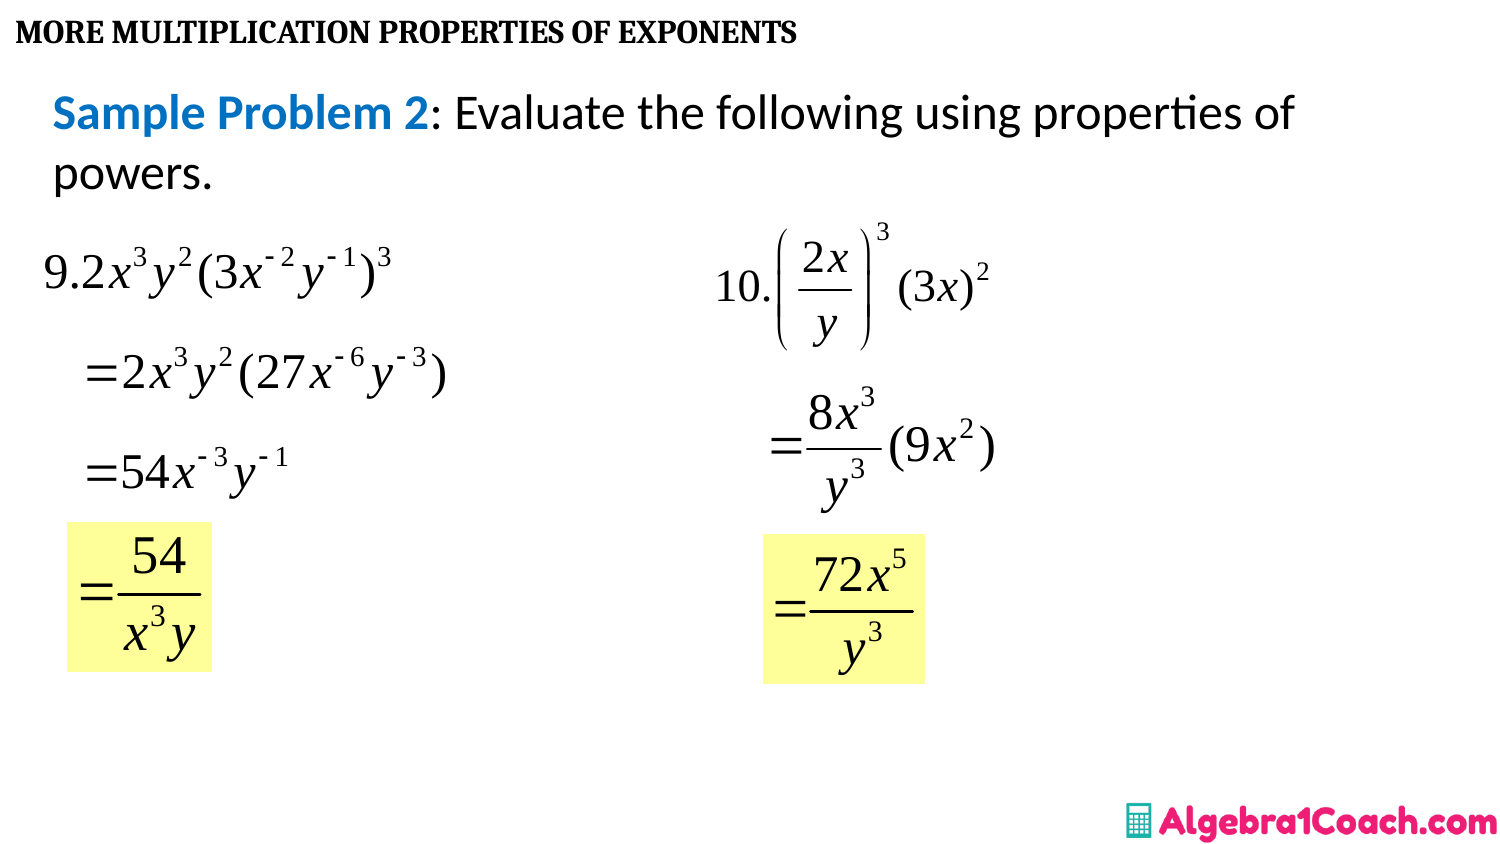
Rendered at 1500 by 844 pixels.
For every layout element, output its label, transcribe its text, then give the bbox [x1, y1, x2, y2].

text_box MORE MULTIPLICATION PROPERTIES OF EXPONENTS [0, 1, 1350, 60]
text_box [762, 534, 926, 685]
list Sample Problem 2: Evaluate the following using properties of powers. [37, 71, 1463, 797]
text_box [758, 371, 1008, 523]
picture [1109, 798, 1500, 844]
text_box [74, 434, 297, 510]
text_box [712, 209, 1000, 360]
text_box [37, 234, 401, 310]
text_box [66, 521, 213, 673]
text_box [74, 334, 455, 410]
